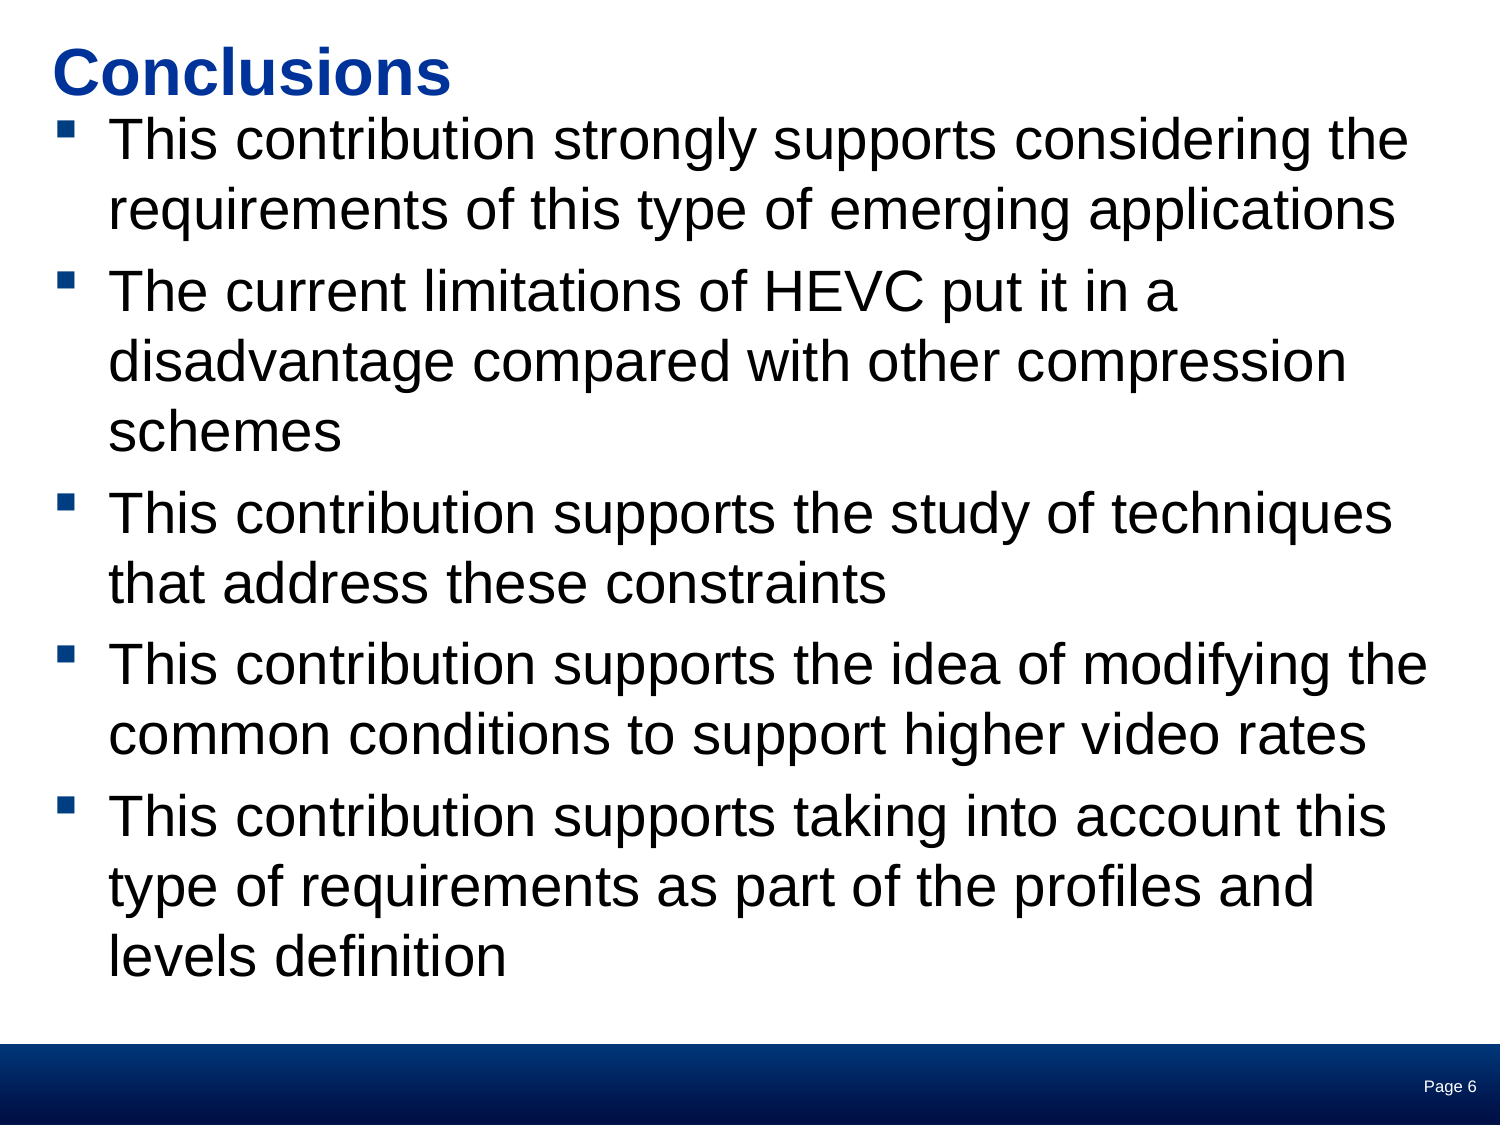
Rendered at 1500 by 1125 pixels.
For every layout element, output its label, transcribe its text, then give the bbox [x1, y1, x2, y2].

list This contribution strongly supports considering the requirements of this type of emerging applications The current limitations of HEVC put it in a disadvantage compared with other compression schemes This contribution supports the study of techniques that address these constraints This contribution supports the idea of modifying the common conditions to support higher video rates This contribution supports taking into account this type of requirements as part of the profiles and levels definition [37, 93, 1462, 1013]
picture [0, 1044, 1500, 1125]
title Conclusions [37, 0, 1463, 152]
